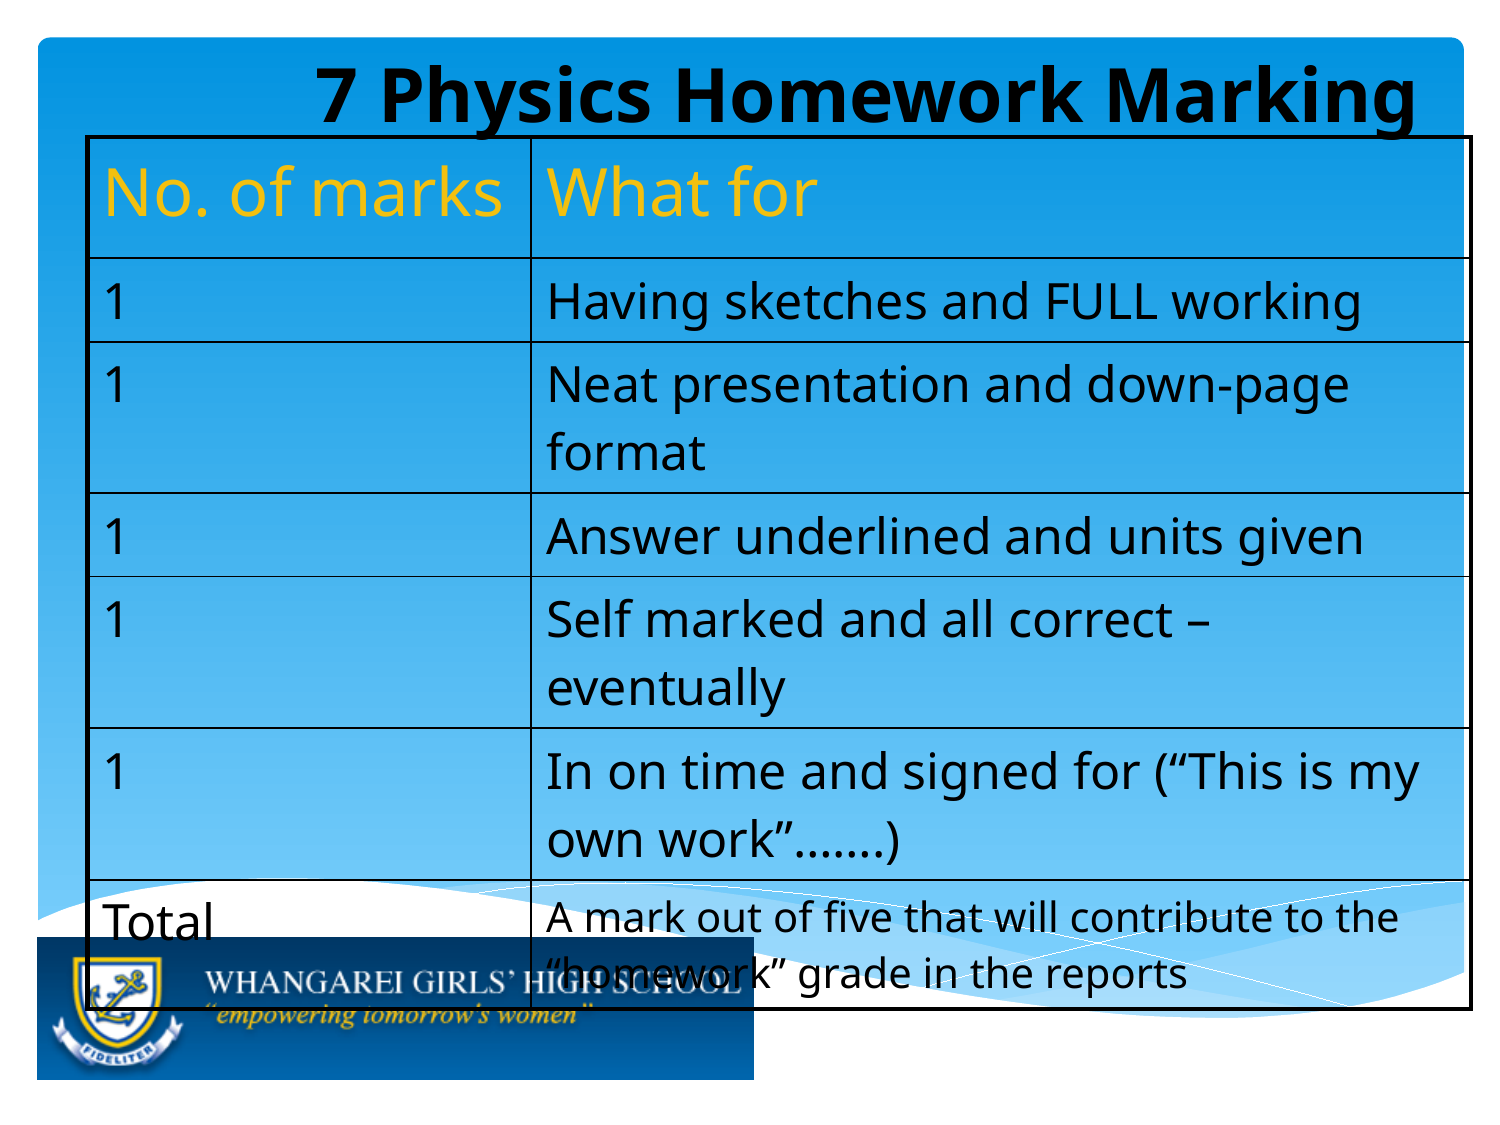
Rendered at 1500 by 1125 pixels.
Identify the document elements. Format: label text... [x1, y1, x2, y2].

picture [37, 937, 754, 1080]
table_header No. of marks [90, 139, 530, 257]
table_cell Answer underlined and units given [532, 494, 1469, 576]
table_cell 1 [90, 259, 530, 341]
table_cell Self marked and all correct – eventually [532, 577, 1469, 727]
table_cell Having sketches and FULL working [532, 259, 1469, 341]
table_cell In on time and signed for (“This is my own work”…….) [532, 729, 1469, 879]
table_cell 1 [90, 494, 530, 576]
table_cell A mark out of five that will contribute to the “homework” grade in the reports [532, 881, 1469, 1007]
table_cell Total [90, 881, 530, 935]
text_box 7 Physics Homework Marking [253, 37, 1466, 135]
table_header What for [532, 139, 1469, 257]
table_cell 1 [90, 577, 530, 727]
table_cell 1 [90, 343, 530, 492]
table_cell 1 [90, 729, 530, 879]
table_cell Neat presentation and down-page format [532, 343, 1469, 492]
